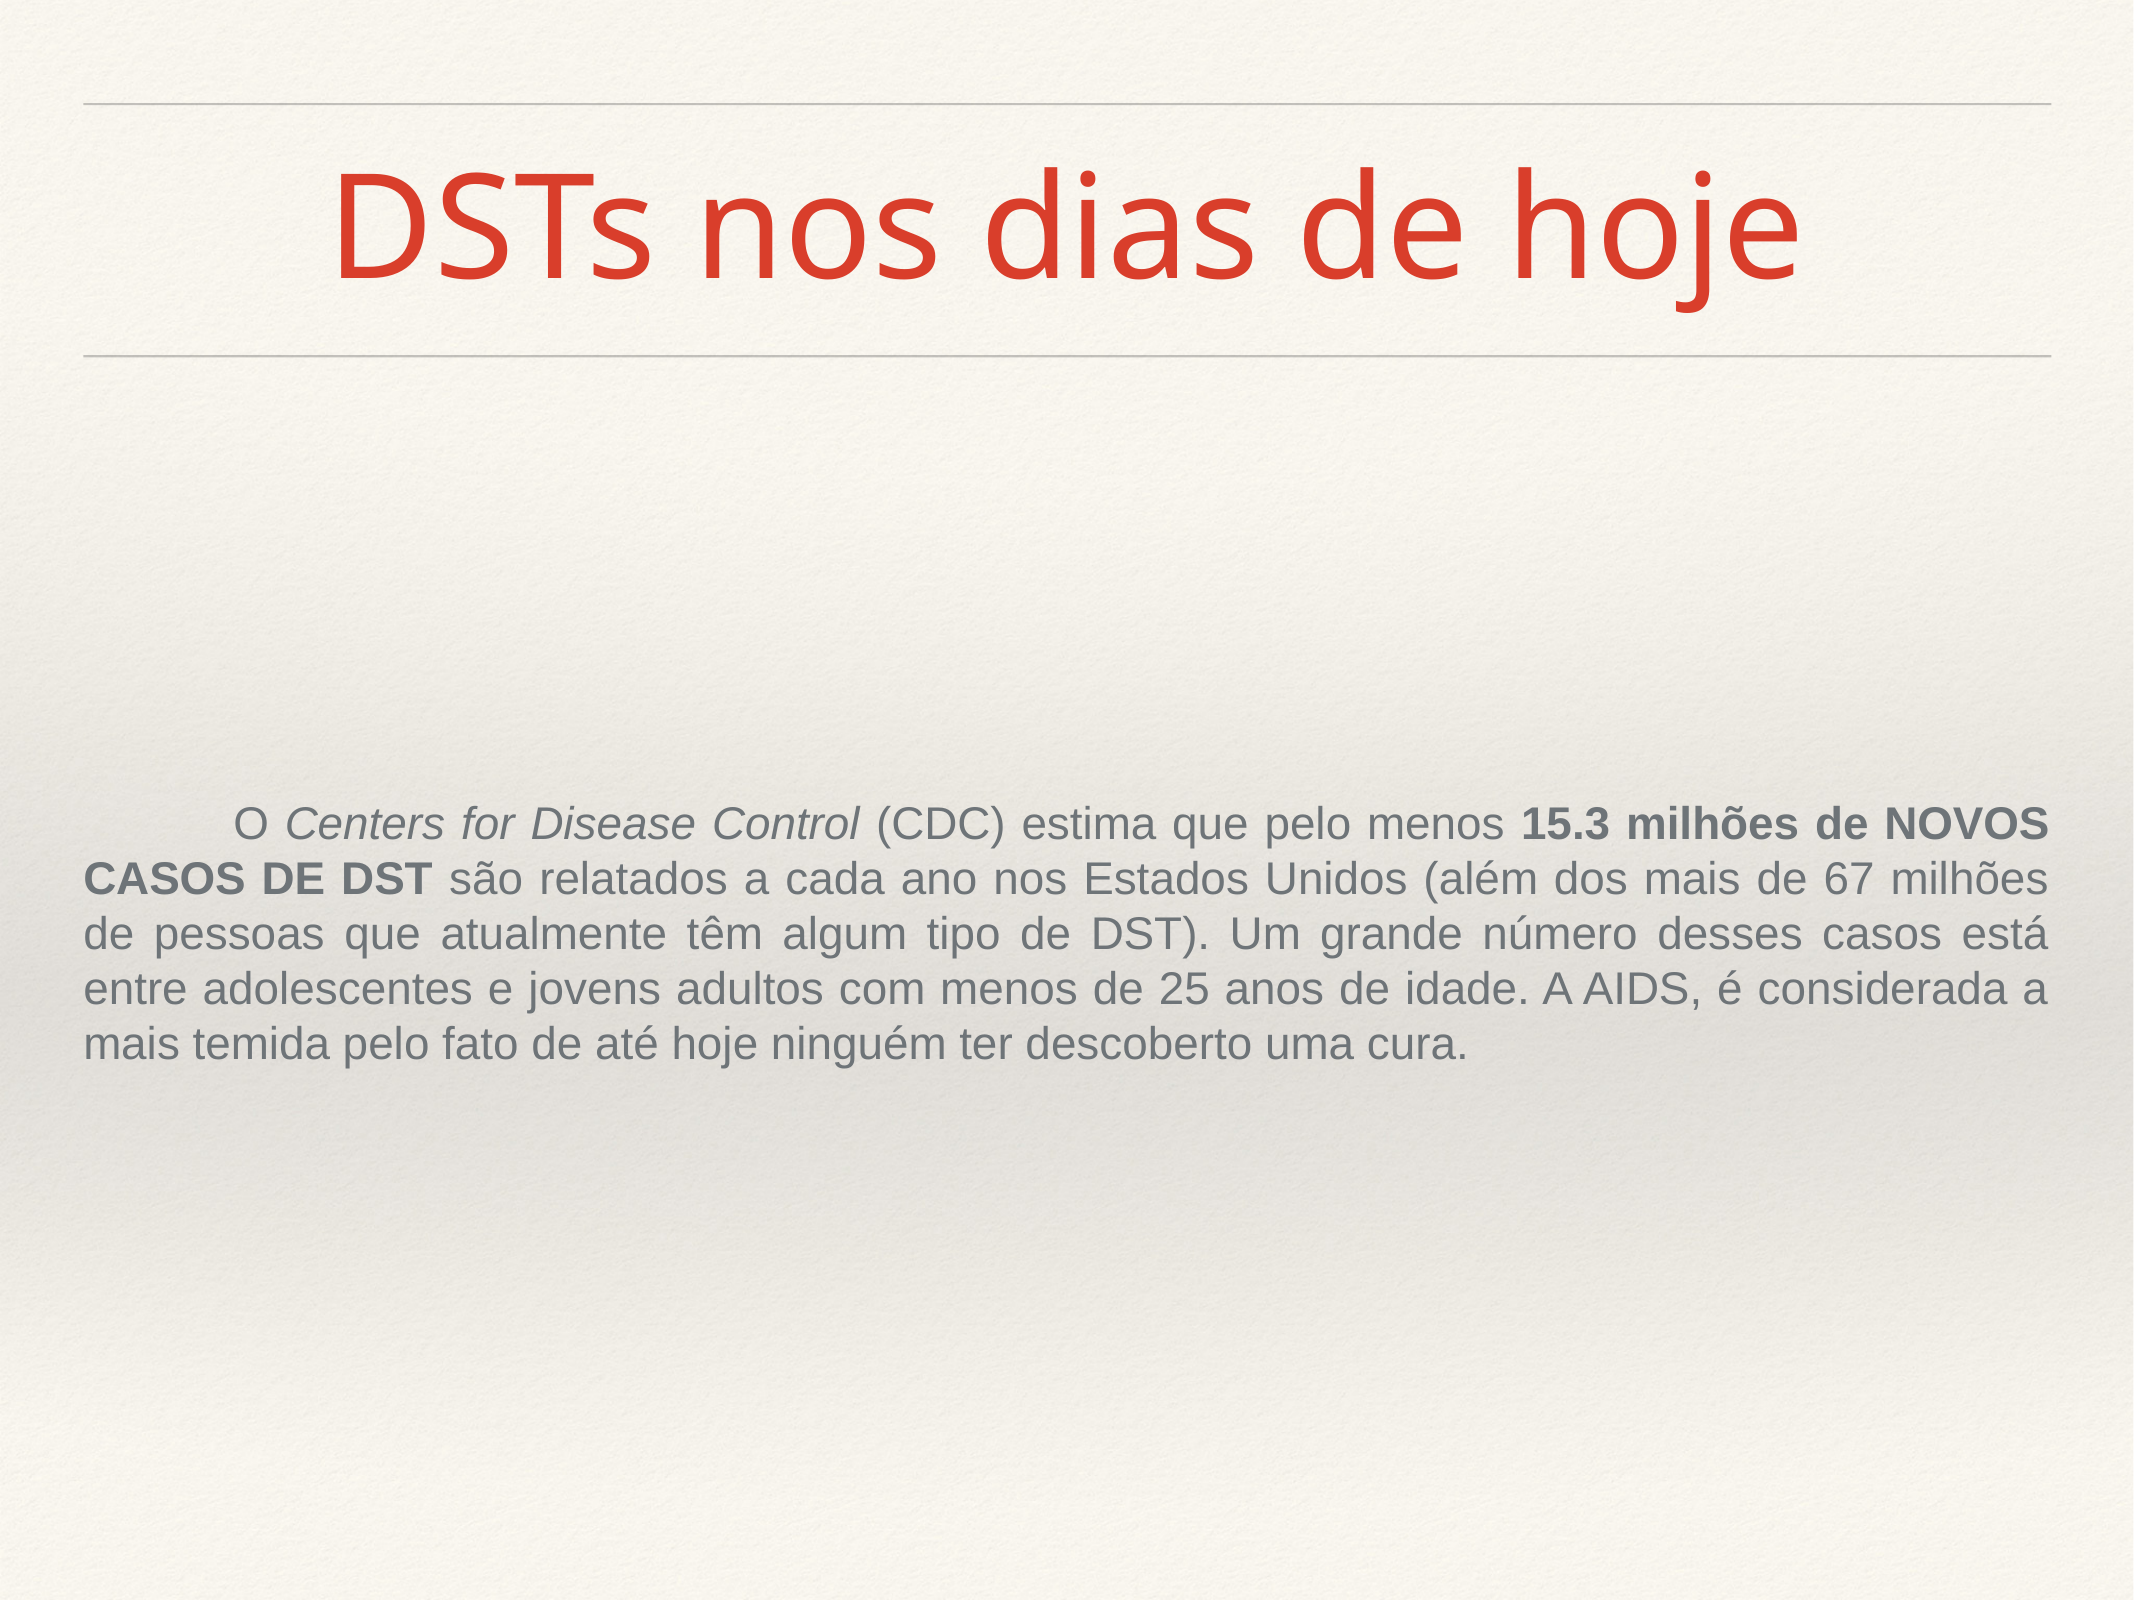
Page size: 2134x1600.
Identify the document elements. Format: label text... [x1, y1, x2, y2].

list O Centers for Disease Control (CDC) estima que pelo menos 15.3 milhões de NOVOS CASOS DE DST são relatados a cada ano nos Estados Unidos (além dos mais de 67 milhões de pessoas que atualmente têm algum tipo de DST). Um grande número desses casos está entre adolescentes e jovens adultos com menos de 25 anos de idade. A AIDS, é considerada a mais temida pelo fato de até hoje ninguém ter descoberto uma cura. [82, 430, 2051, 1432]
title DSTs nos dias de hoje [82, 130, 2051, 332]
picture [0, 0, 2134, 1600]
